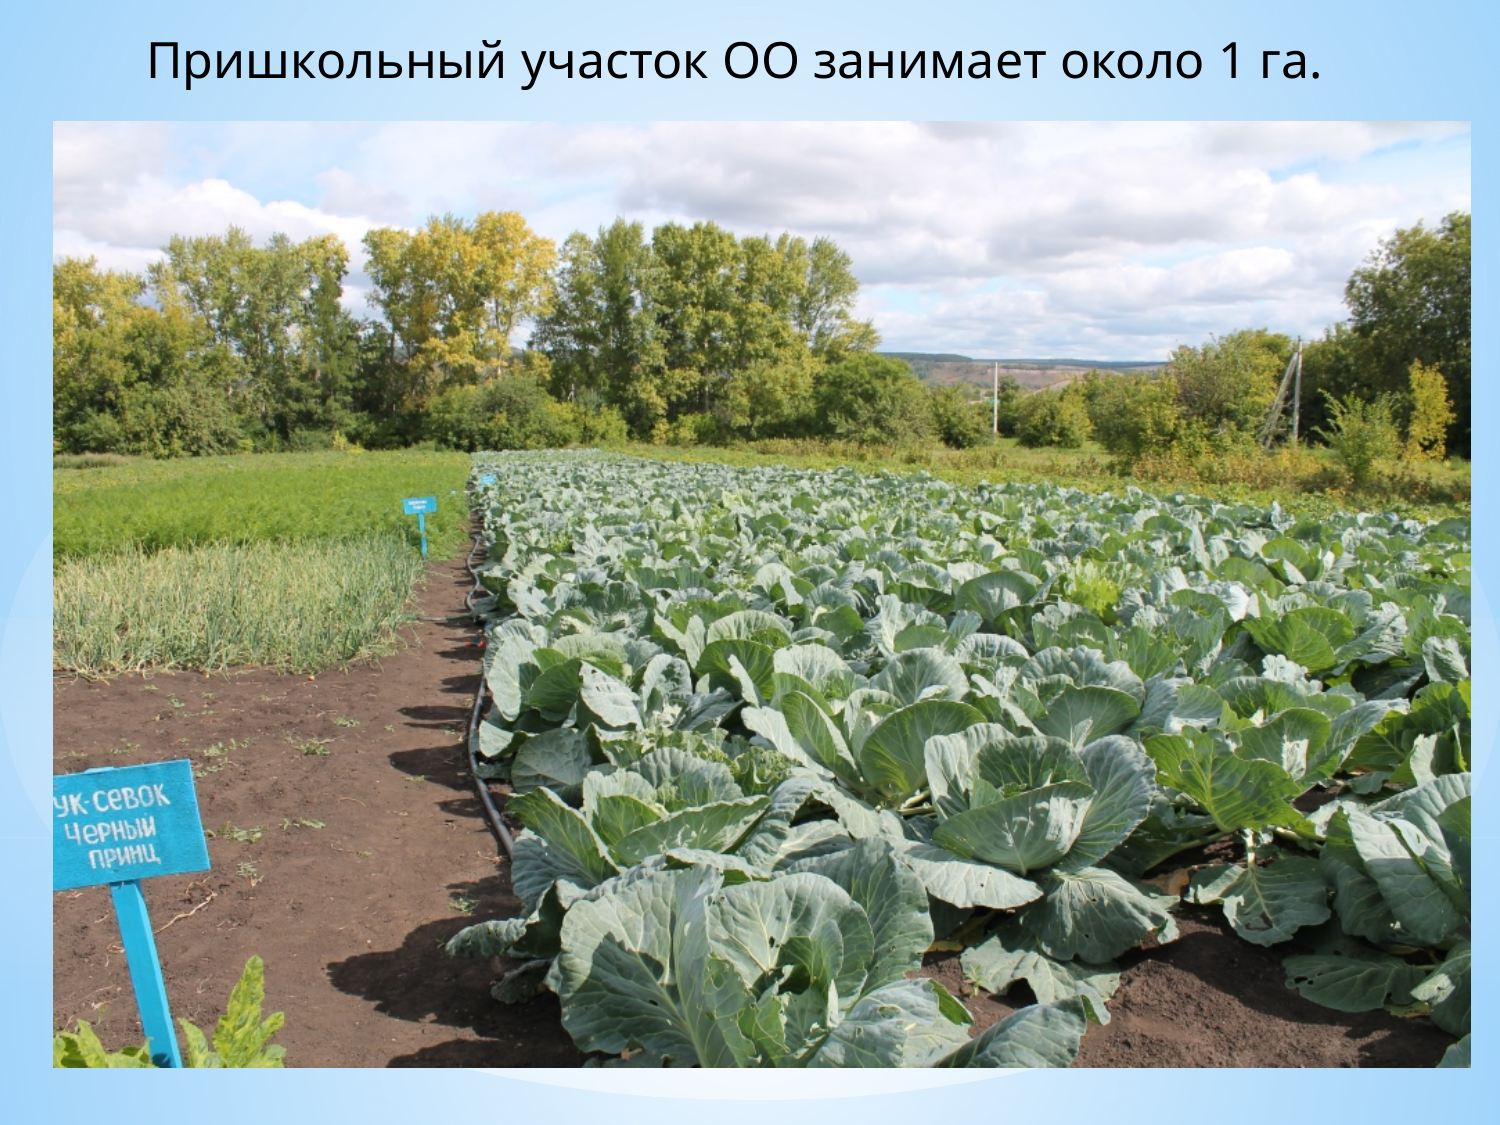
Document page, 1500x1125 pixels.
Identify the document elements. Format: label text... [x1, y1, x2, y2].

picture [52, 121, 1472, 1068]
text_box Пришкольный участок ОО занимает около 1 га. [131, 21, 1339, 97]
